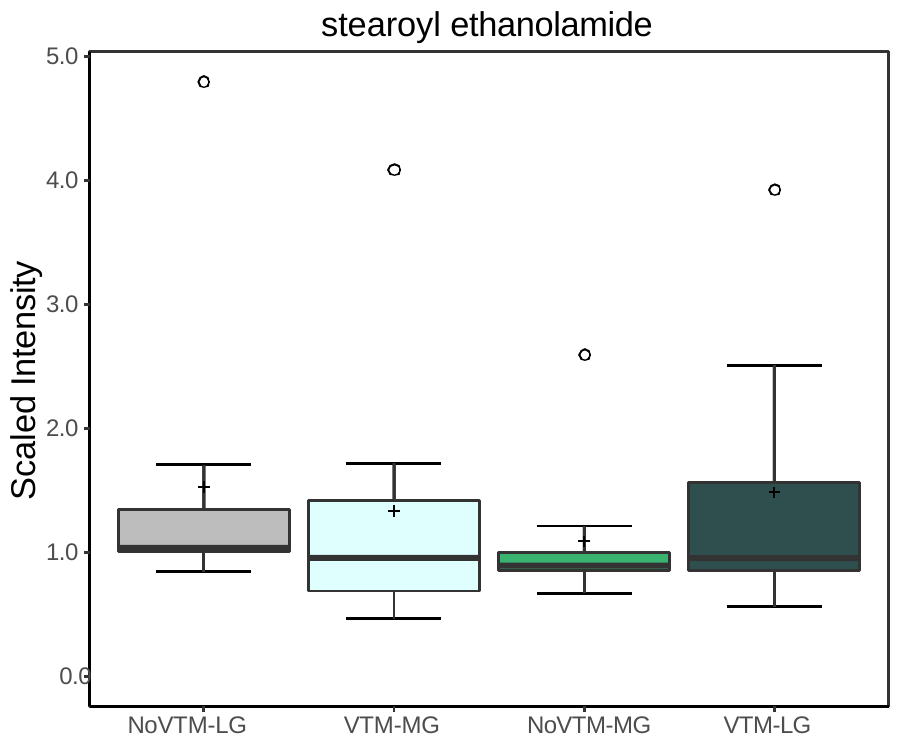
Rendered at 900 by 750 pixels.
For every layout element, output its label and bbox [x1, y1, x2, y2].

footer [57, 661, 95, 750]
text_box [83, 50, 891, 738]
text_box [44, 38, 82, 69]
text_box [44, 534, 82, 566]
text_box [44, 162, 82, 194]
slide_number [125, 713, 257, 750]
text_box [1, 256, 82, 503]
text_box [318, 0, 660, 44]
